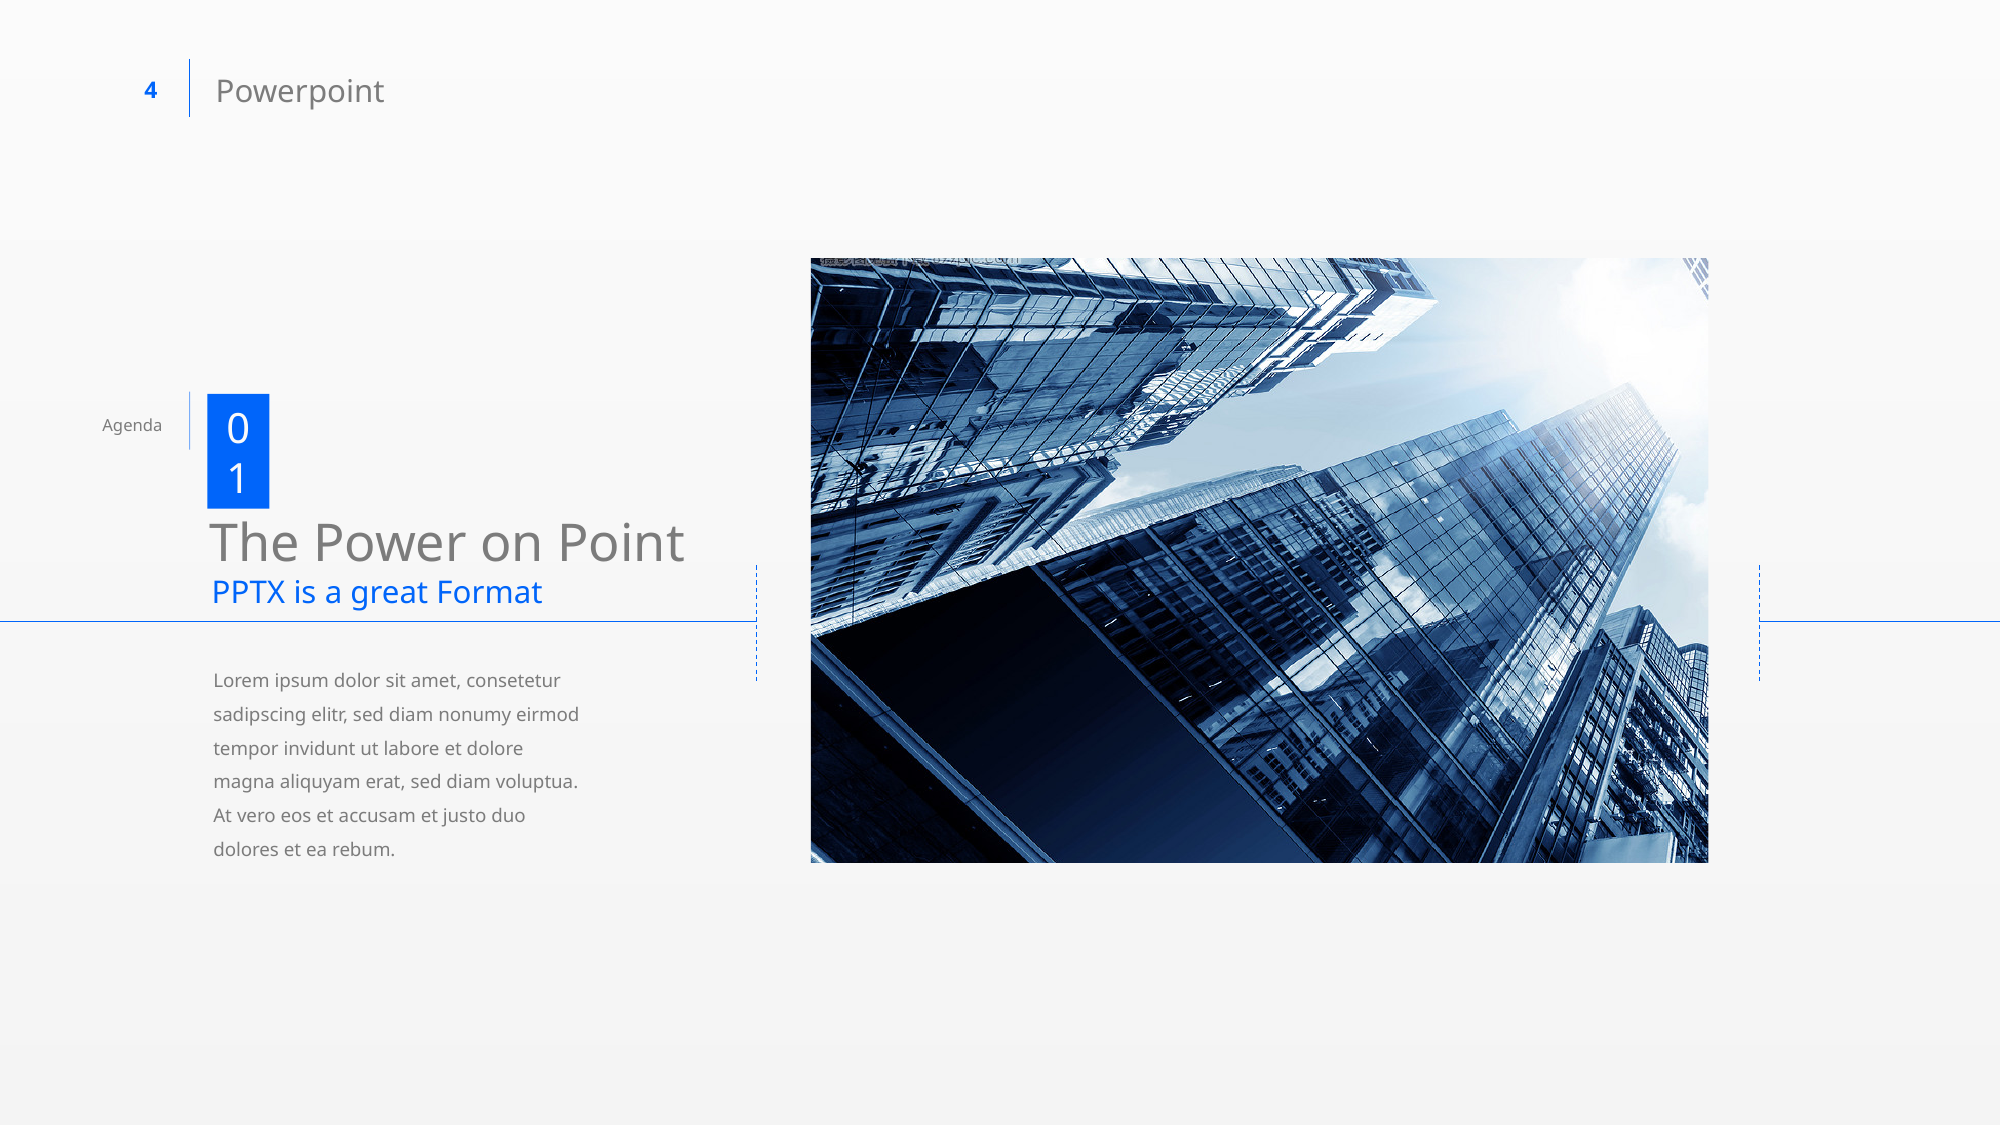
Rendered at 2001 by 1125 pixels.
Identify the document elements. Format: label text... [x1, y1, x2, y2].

text_box Lorem ipsum dolor sit amet, consetetur sadipscing elitr, sed diam nonumy eirmod tempor invidunt ut labore et dolore magna aliquyam erat, sed diam voluptua. At vero eos et accusam et justo duo dolores et ea rebum. [198, 650, 598, 868]
text_box 01 [207, 393, 270, 509]
text_box Agenda [47, 407, 178, 443]
text_box PPTX is a great Format [196, 565, 717, 618]
text_box The Power on Point [194, 501, 715, 579]
text_box [810, 257, 1709, 864]
text_box Powerpoint [200, 63, 499, 116]
